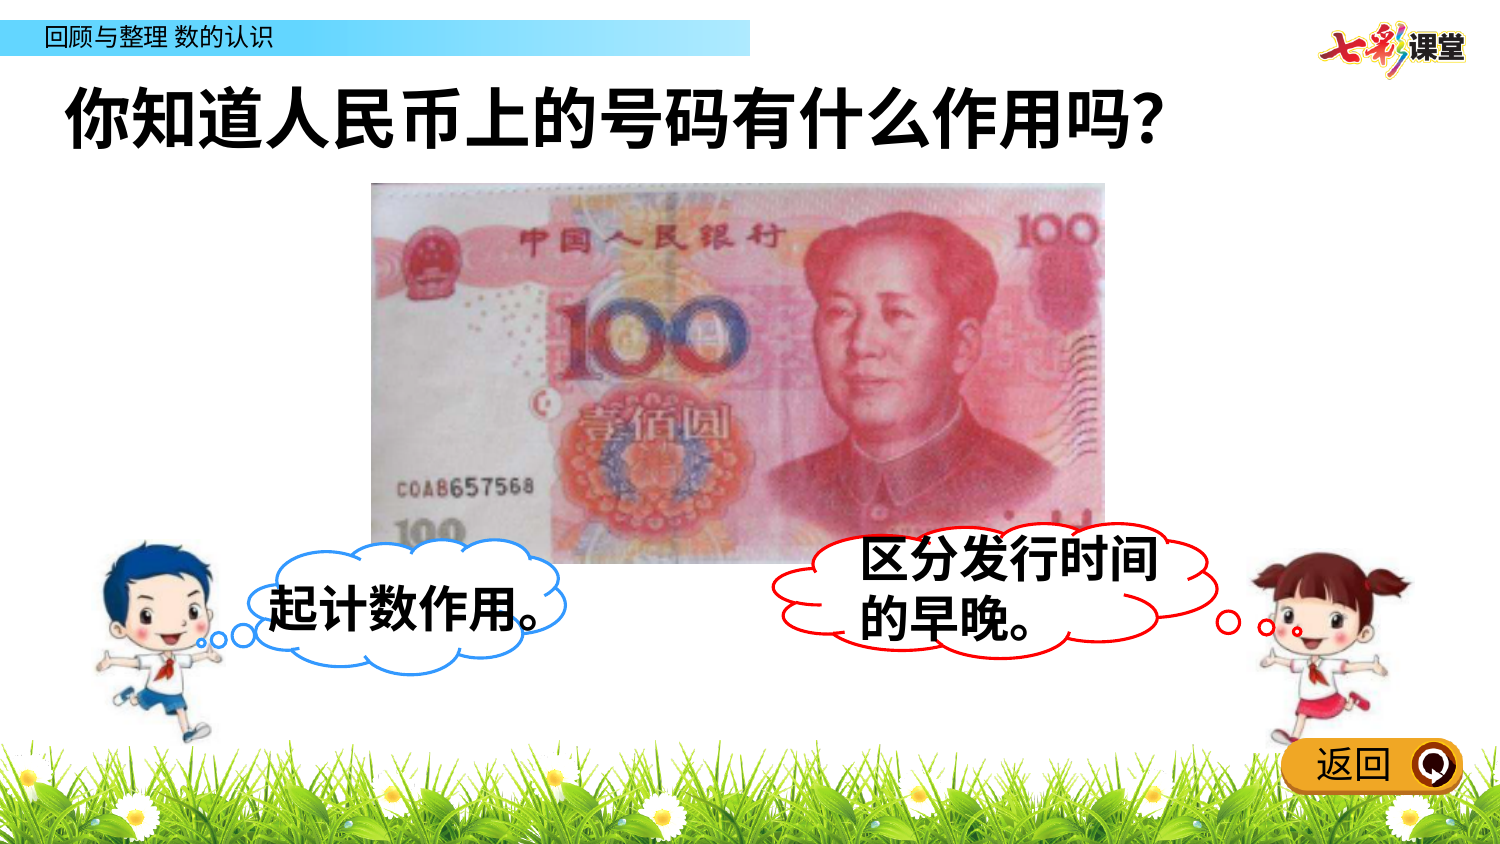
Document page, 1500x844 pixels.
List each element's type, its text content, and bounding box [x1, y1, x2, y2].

text_box [773, 571, 844, 641]
text_box [1217, 611, 1240, 634]
picture [1316, 20, 1468, 80]
text_box 你知道人民币上的号码有什么作用吗？ [53, 55, 1215, 163]
text_box 区分发行时间的早晚。 [844, 520, 1209, 655]
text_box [1281, 733, 1464, 795]
text_box [966, 655, 1034, 659]
text_box [1209, 575, 1218, 603]
picture [0, 539, 1500, 844]
picture [371, 183, 1105, 564]
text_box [248, 539, 566, 675]
